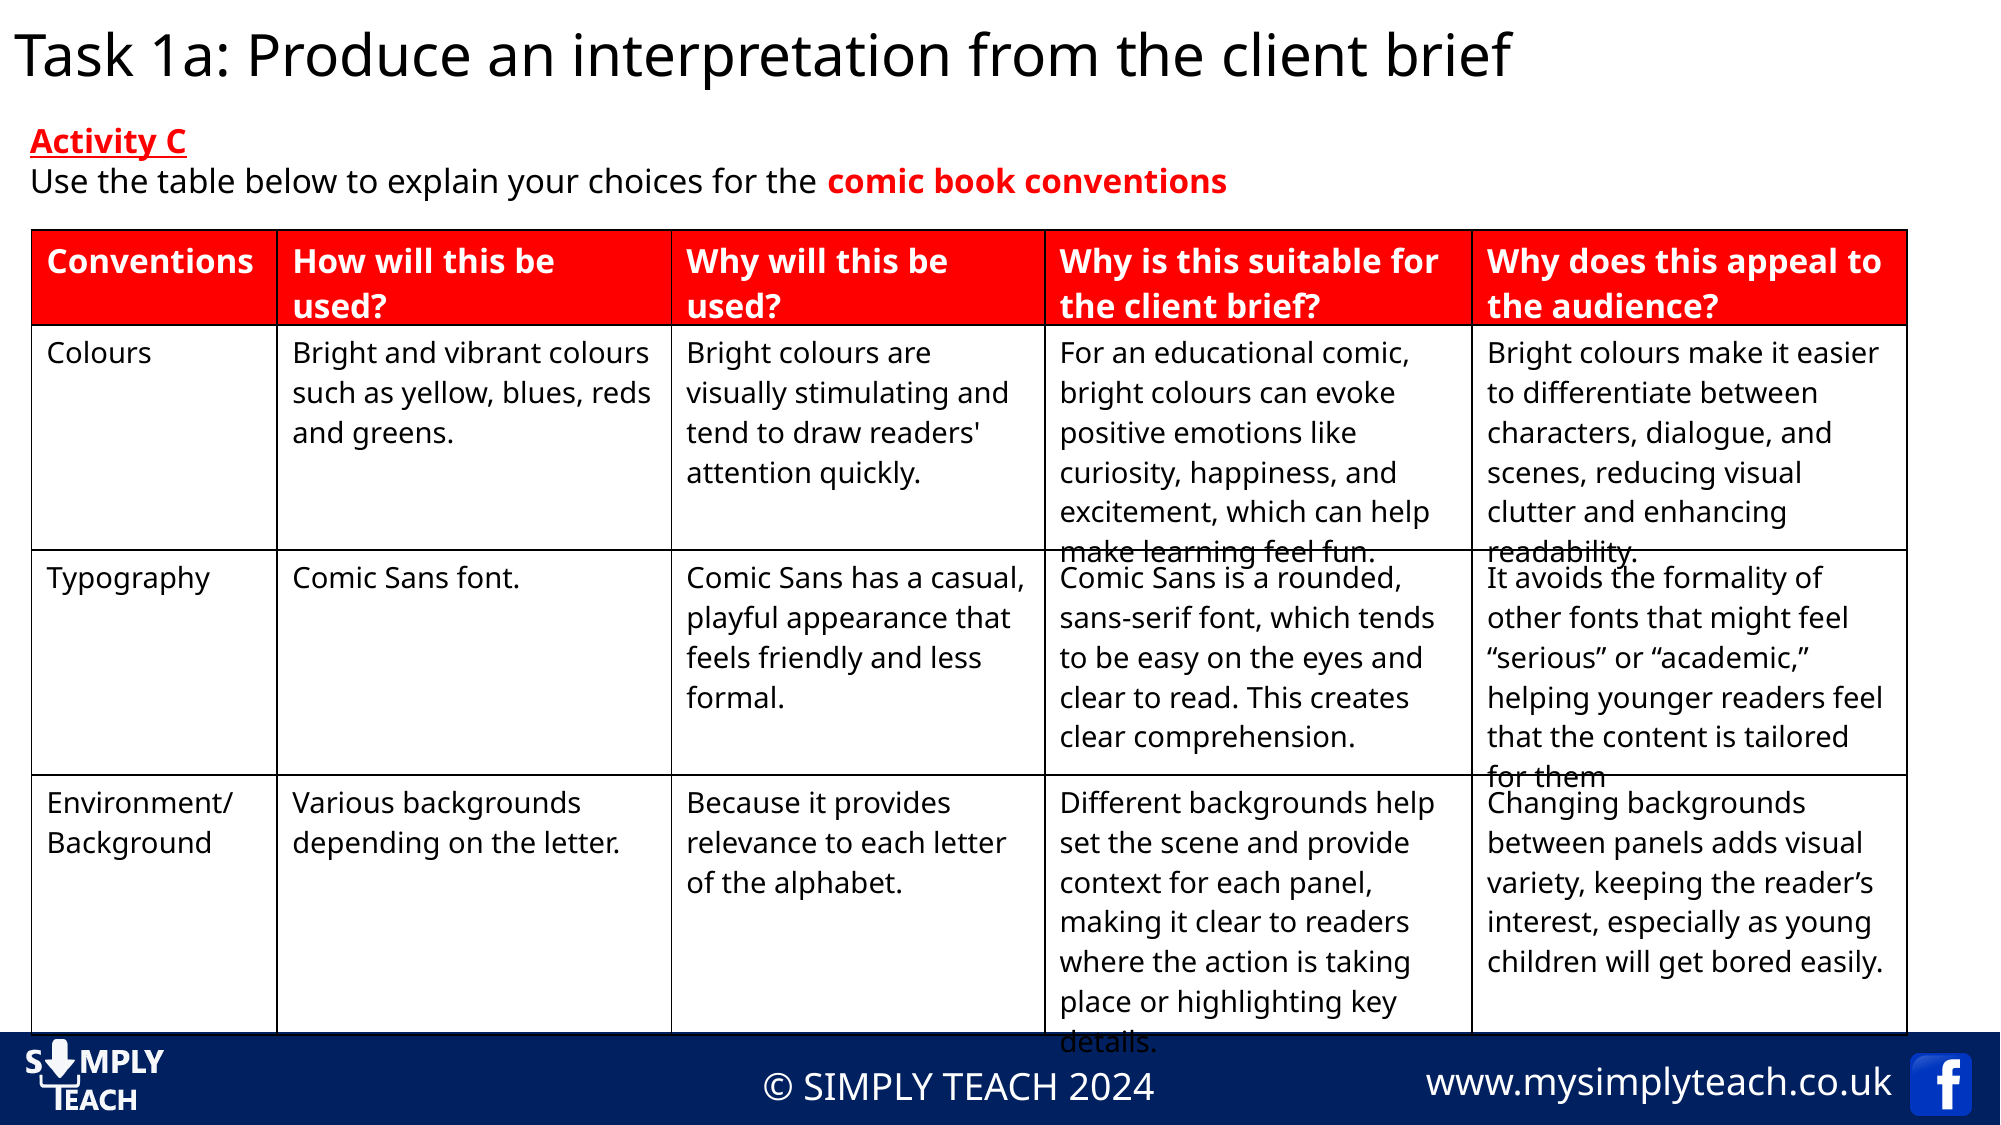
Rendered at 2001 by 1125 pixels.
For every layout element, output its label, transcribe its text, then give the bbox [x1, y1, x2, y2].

table_cell Bright colours make it easier to differentiate between characters, dialogue, and scenes, reducing visual clutter and enhancing readability. [1473, 326, 1906, 549]
table_cell Bright colours are visually stimulating and tend to draw readers' attention quickly. [672, 326, 1044, 549]
table_header Why does this appeal to the audience? [1473, 231, 1906, 324]
text_box www.mysimplyteach.co.uk [1411, 1050, 1907, 1111]
table_header Why will this be used? [672, 231, 1044, 324]
text_box [0, 1032, 2000, 1125]
table_cell Various backgrounds depending on the letter. [278, 776, 671, 1034]
table_cell Changing backgrounds between panels adds visual variety, keeping the reader’s interest, especially as young children will get bored easily. [1473, 776, 1906, 1034]
text_box Activity C Use the table below to explain your choices for the comic book conventions [15, 112, 1961, 208]
picture [15, 1033, 182, 1122]
table_cell Comic Sans is a rounded, sans-serif font, which tends to be easy on the eyes and clear to read. This creates clear comprehension. [1046, 551, 1471, 774]
text_box Task 1a: Produce an interpretation from the client brief [0, 10, 2000, 96]
table_cell Different backgrounds help set the scene and provide context for each panel, making it clear to readers where the action is taking place or highlighting key details. [1046, 776, 1471, 1034]
table_header How will this be used? [278, 231, 671, 324]
table_cell Comic Sans has a casual, playful appearance that feels friendly and less formal. [672, 551, 1044, 774]
table_cell Typography [32, 551, 276, 774]
table_cell Comic Sans font. [278, 551, 671, 774]
table_cell Environment/ Background [32, 776, 276, 1034]
table_cell Bright and vibrant colours such as yellow, blues, reds and greens. [278, 326, 671, 549]
picture [1907, 1050, 1976, 1119]
table_cell Because it provides relevance to each letter of the alphabet. [672, 776, 1044, 1034]
table_header Conventions [32, 231, 276, 324]
table_cell It avoids the formality of other fonts that might feel “serious” or “academic,” helping younger readers feel that the content is tailored for them [1473, 551, 1906, 774]
table_cell Colours [32, 326, 276, 549]
text_box © SIMPLY TEACH 2024 [621, 1055, 1296, 1115]
table_header Why is this suitable for the client brief? [1046, 231, 1471, 324]
table_cell For an educational comic, bright colours can evoke positive emotions like curiosity, happiness, and excitement, which can help make learning feel fun. [1046, 326, 1471, 549]
